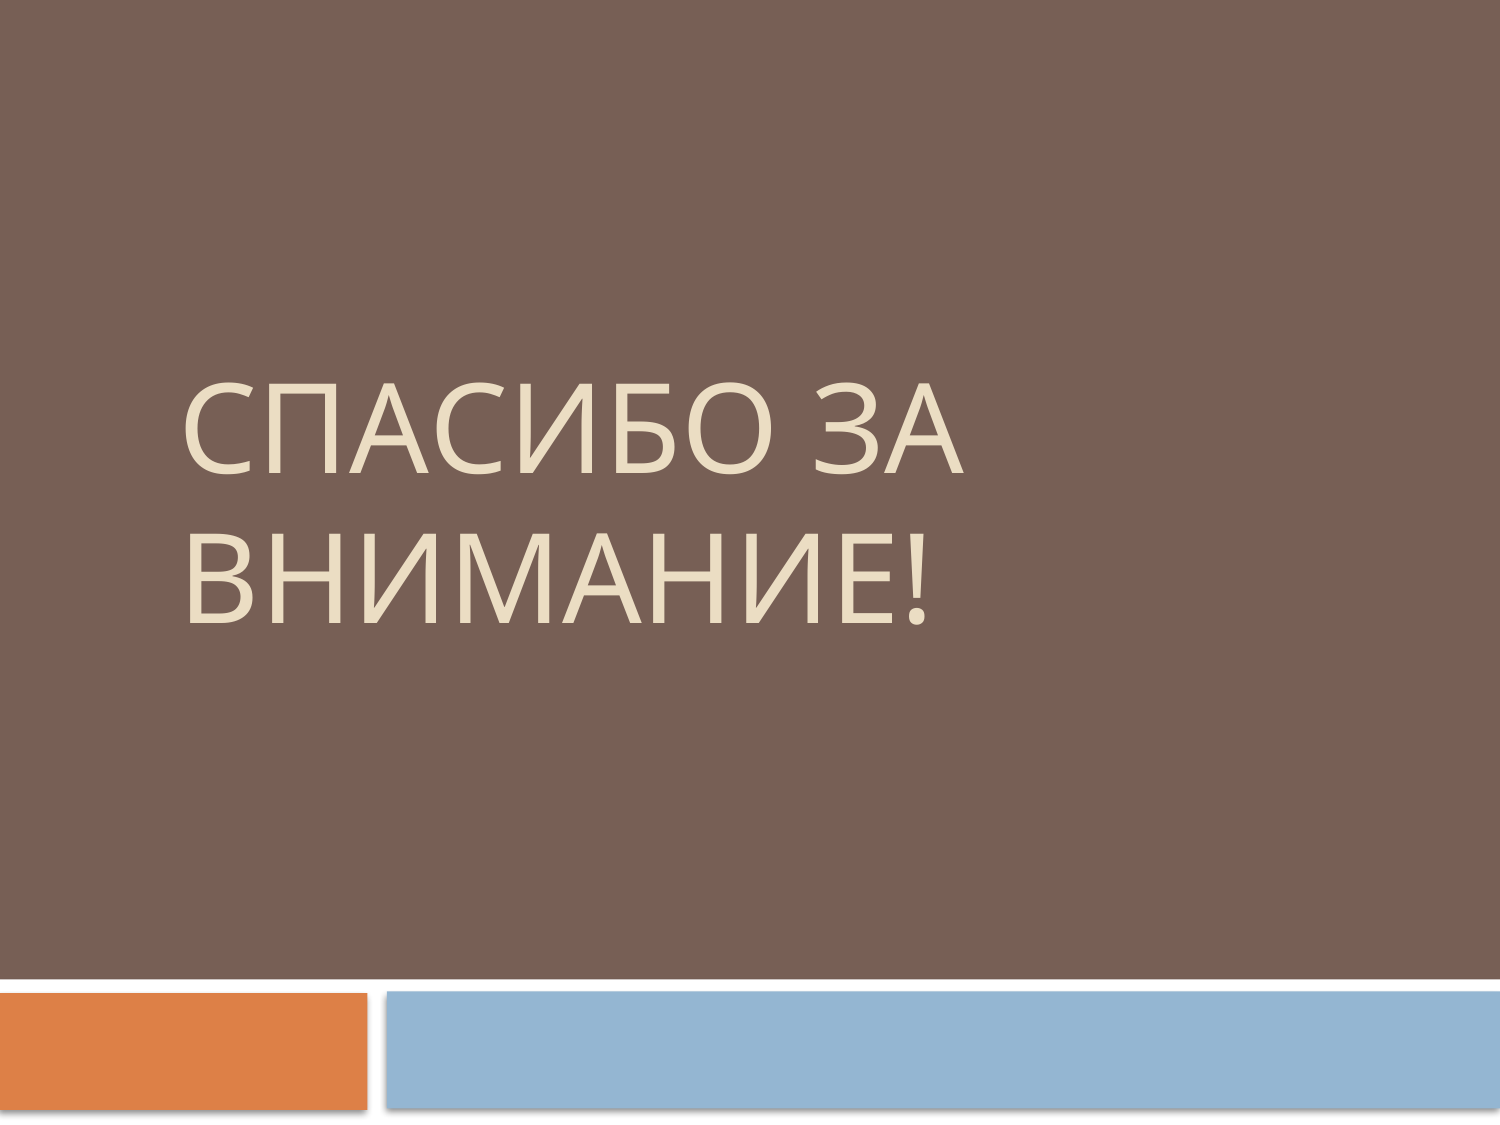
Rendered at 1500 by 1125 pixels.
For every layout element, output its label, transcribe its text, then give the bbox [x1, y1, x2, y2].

title Спасибо за внимание! [164, 187, 1450, 657]
